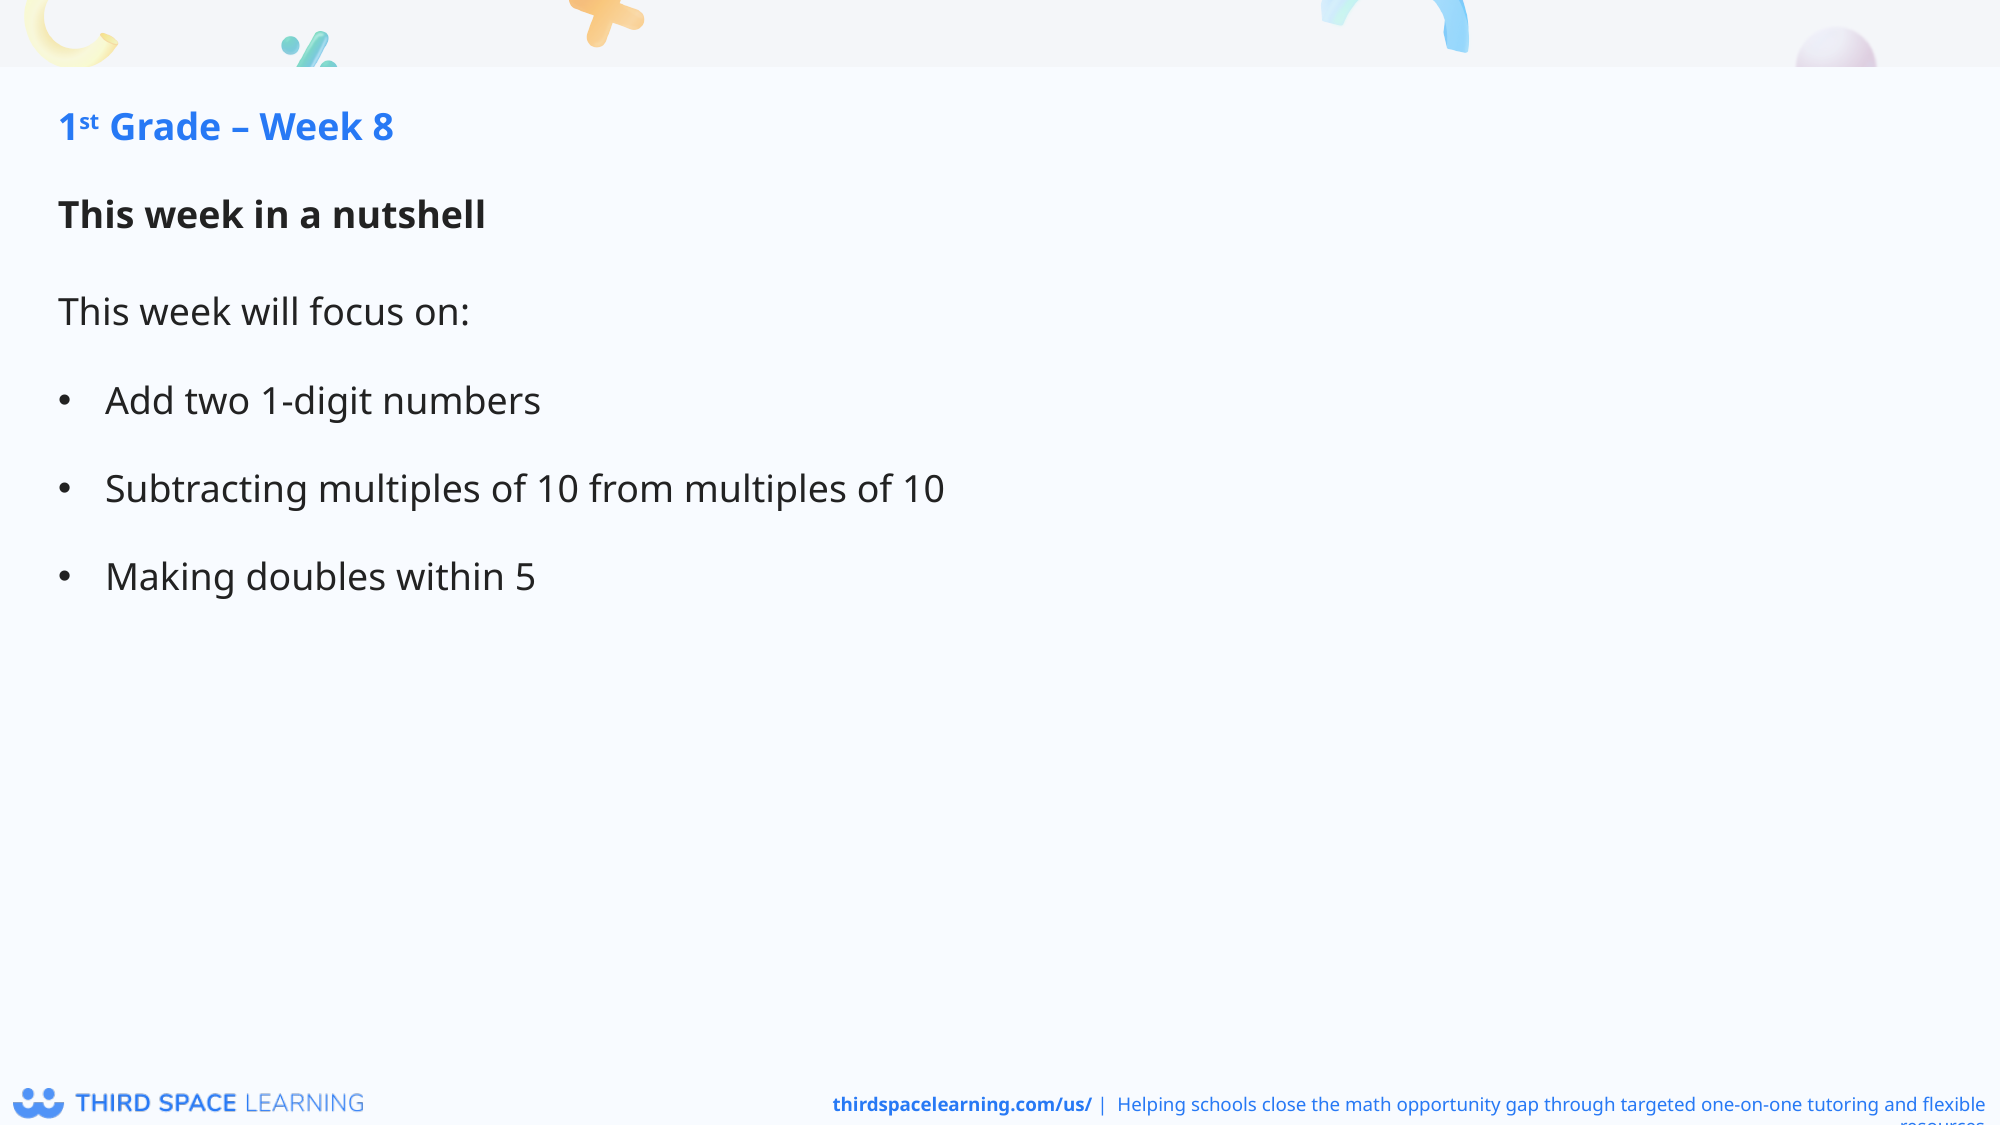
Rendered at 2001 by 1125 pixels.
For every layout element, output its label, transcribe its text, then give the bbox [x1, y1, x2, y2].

picture [0, 0, 2000, 67]
text_box 1st Grade – Week 8 This week in a nutshell [43, 73, 1969, 259]
picture [13, 1088, 365, 1119]
list This week will focus on: Add two 1-digit numbers Subtracting multiples of 10 from multiples of 10 Making doubles within 5 [43, 259, 1969, 1074]
